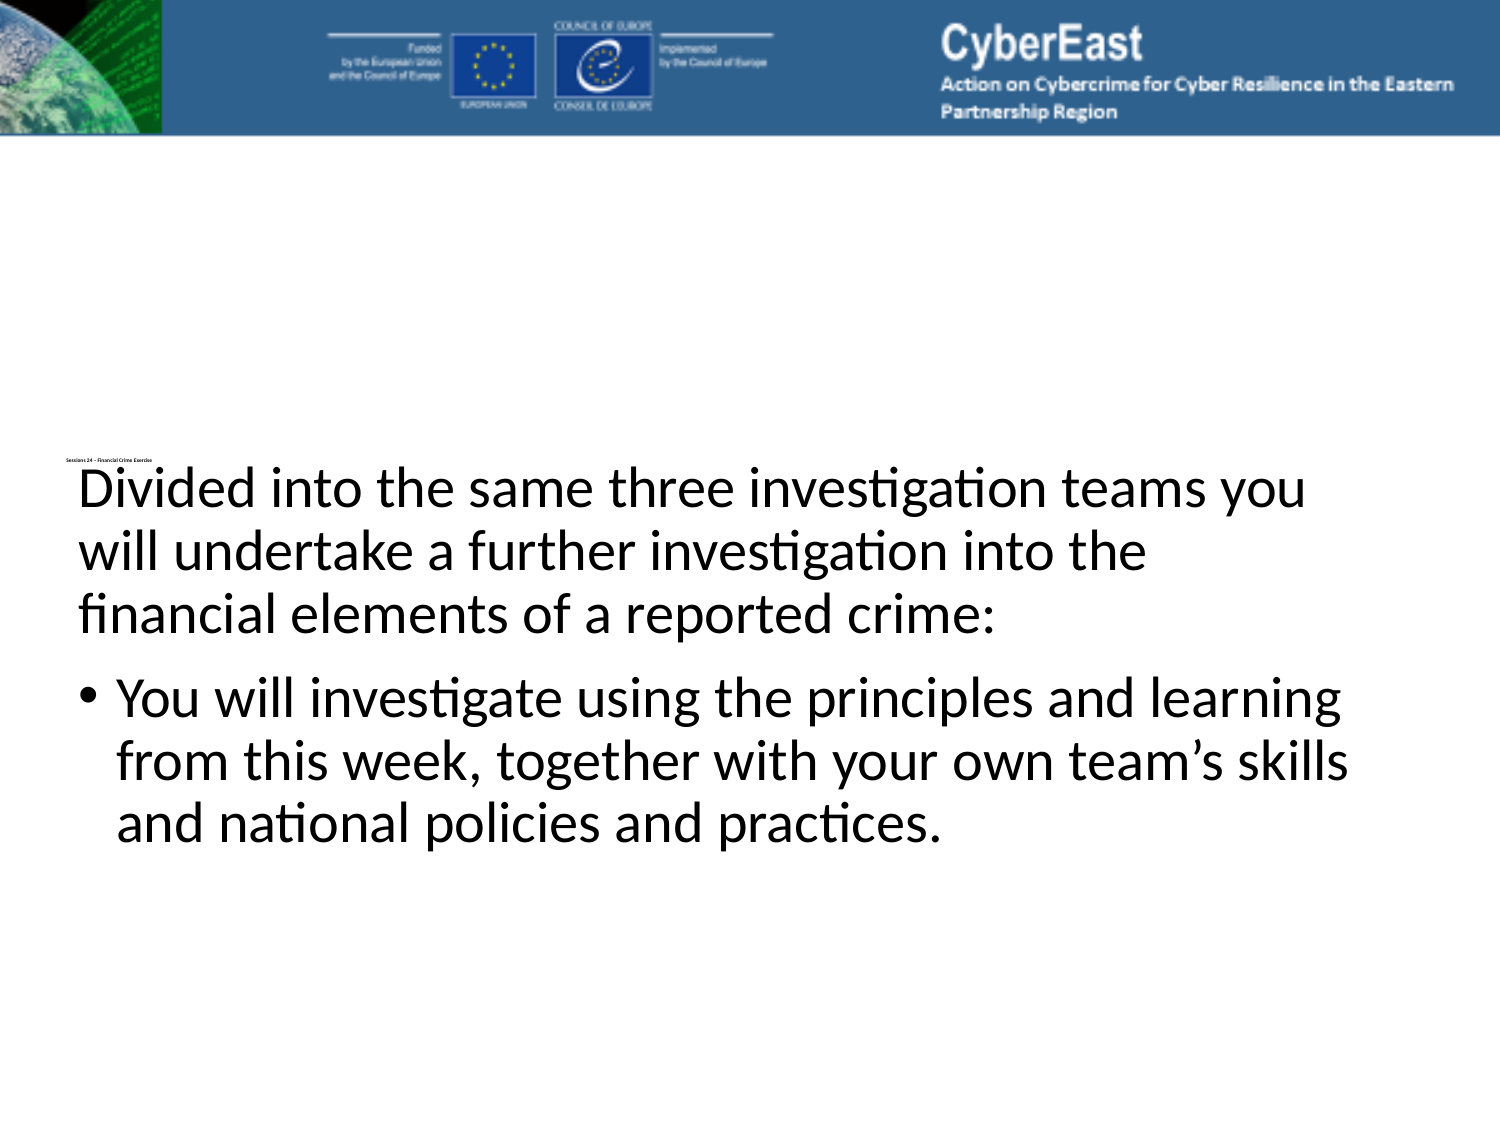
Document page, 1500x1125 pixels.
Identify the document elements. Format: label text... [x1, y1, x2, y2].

title Sessions 24 – Financial Crime Exercise [51, 448, 1402, 498]
list Divided into the same three investigation teams you will undertake a further investigation into the financial elements of a reported crime: You will investigate using the principles and learning from this week, together with your own team’s skills and national policies and practices. [63, 450, 1367, 927]
picture [0, 0, 1500, 1125]
